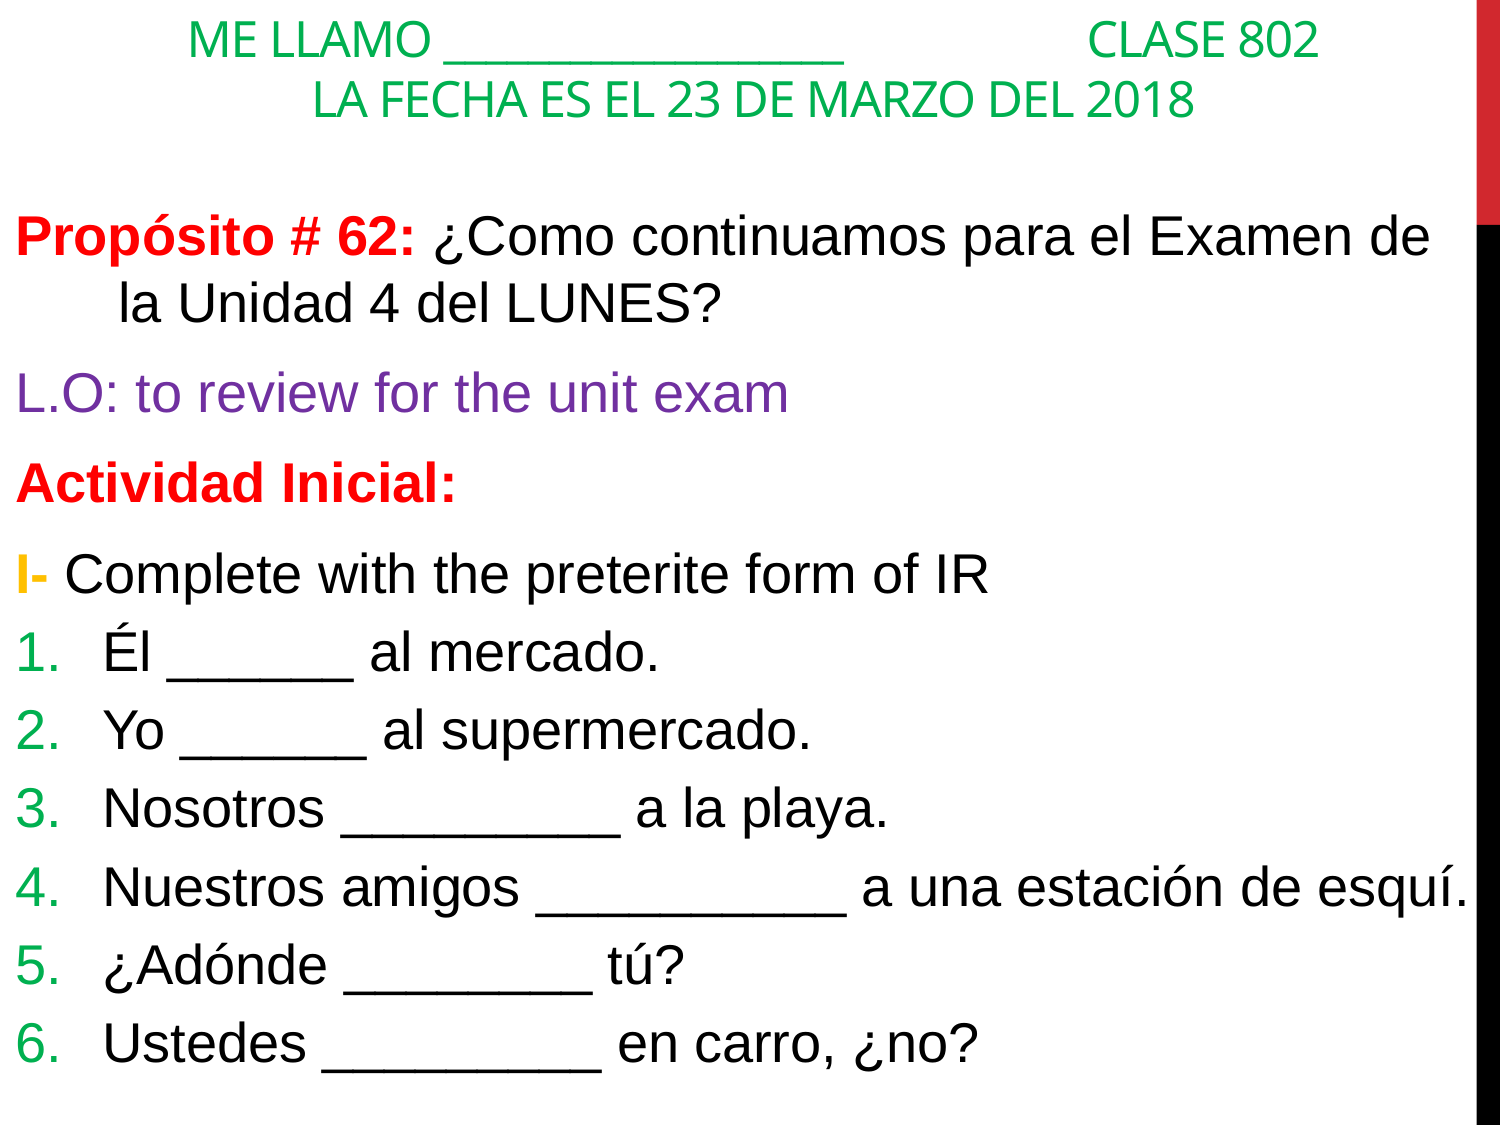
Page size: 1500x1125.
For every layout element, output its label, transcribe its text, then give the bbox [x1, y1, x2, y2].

text_box Propósito # 62: ¿Como continuamos para el Examen de la Unidad 4 del LUNES? L.O: to review for the unit exam Actividad Inicial: I- Complete with the preterite form of IR Él ______ al mercado. Yo ______ al supermercado. Nosotros _________ a la playa. Nuestros amigos __________ a una estación de esquí. ¿Adónde ________ tú? Ustedes _________ en carro, ¿no? [0, 191, 1500, 1113]
text_box Me llamo ___________________ Clase 802 La fecha es el 23 de MARZO del 2018 [3, 0, 1500, 175]
